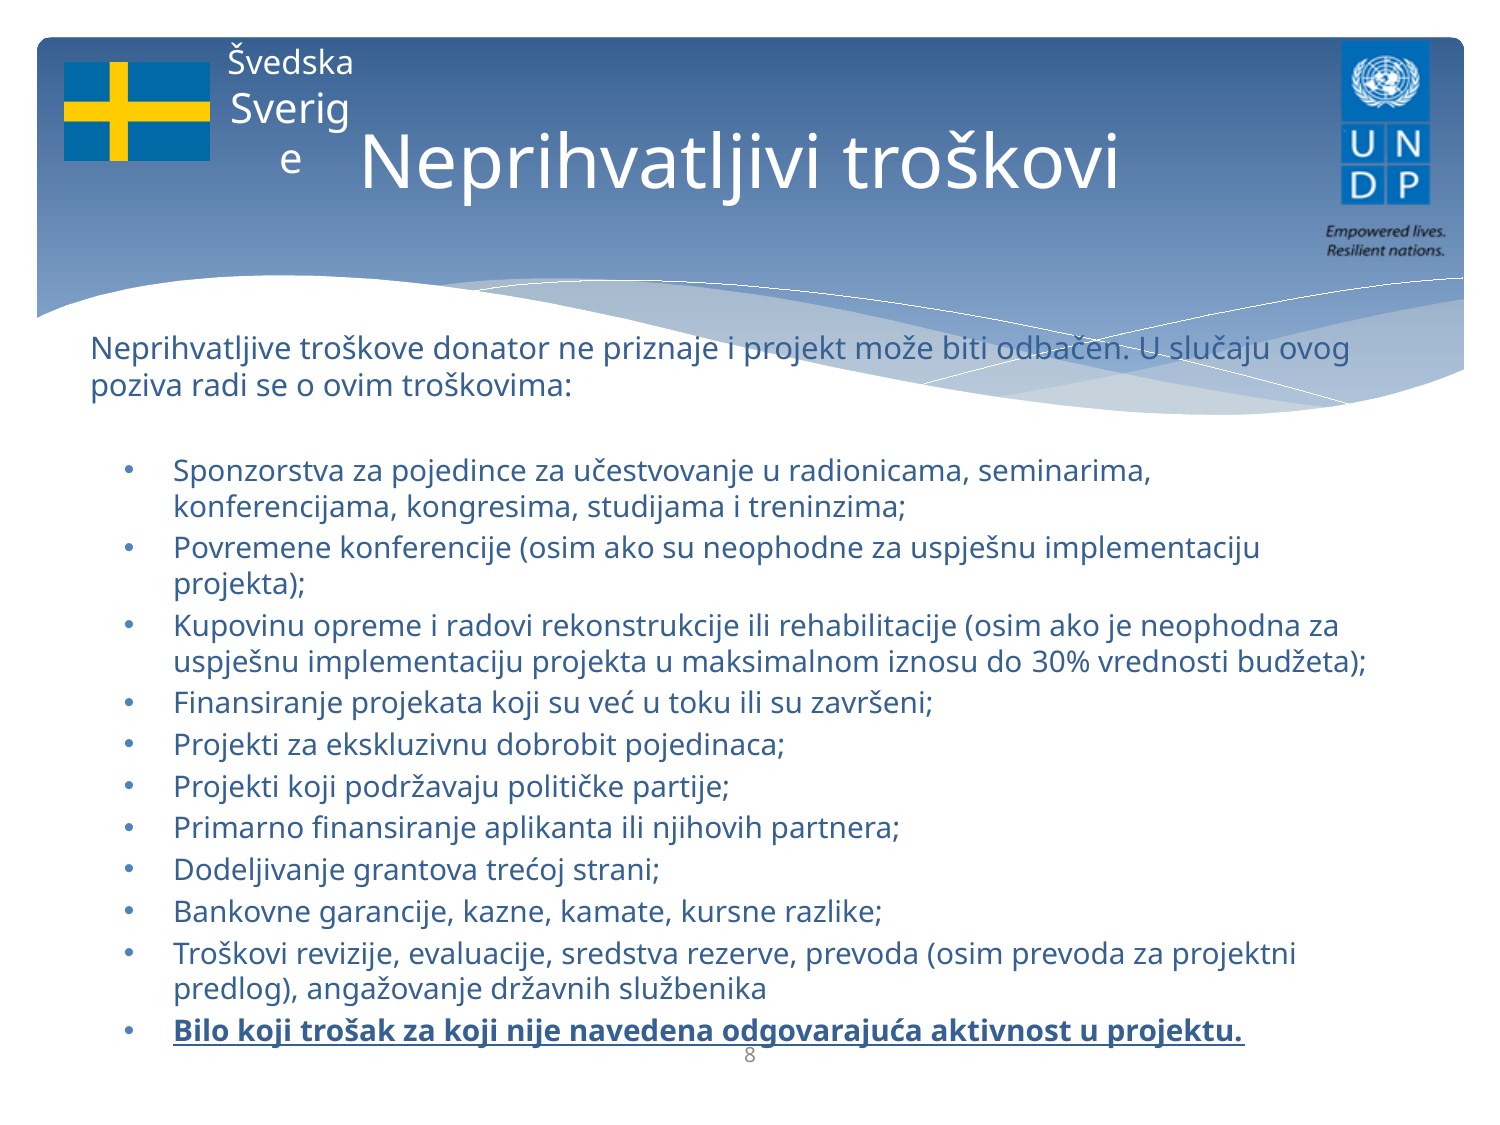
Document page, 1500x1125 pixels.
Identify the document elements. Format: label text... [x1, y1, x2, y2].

text_box Švedska Sverige [210, 61, 378, 162]
picture [1326, 41, 1449, 281]
slide_number 8 [654, 1025, 846, 1086]
title Neprihvatljivi troškovi [75, 55, 1320, 261]
list Neprihvatljive troškove donator ne priznaje i projekt može biti odbačen. U slučaju ovog poziva radi se o ovim troškovima: Sponzorstva za pojedince za učestvovanje u radionicama, seminarima, konferencijama, kongresima, studijama i treninzima; Povremene konferencije (osim ako su neophodne za uspješnu implementaciju projekta); Kupovinu opreme i radovi rekonstrukcije ili rehabilitacije (osim ako je neophodna za uspješnu implementaciju projekta u maksimalnom iznosu do 30% vrednosti budžeta); Finansiranje projekata koji su već u toku ili su završeni; Projekti za ekskluzivnu dobrobit pojedinaca; Projekti koji podržavaju političke partije; Primarno finansiranje aplikanta ili njihovih partnera; Dodeljivanje grantova trećoj strani; Bankovne garancije, kazne, kamate, kursne razlike; Troškovi revizije, evaluacije, sredstva rezerve, prevoda (osim prevoda za projektni predlog), angažovanje državnih službenika Bilo koji trošak za koji nije navedena odgovarajuća aktivnost u projektu. [75, 320, 1400, 1086]
picture [64, 62, 210, 162]
